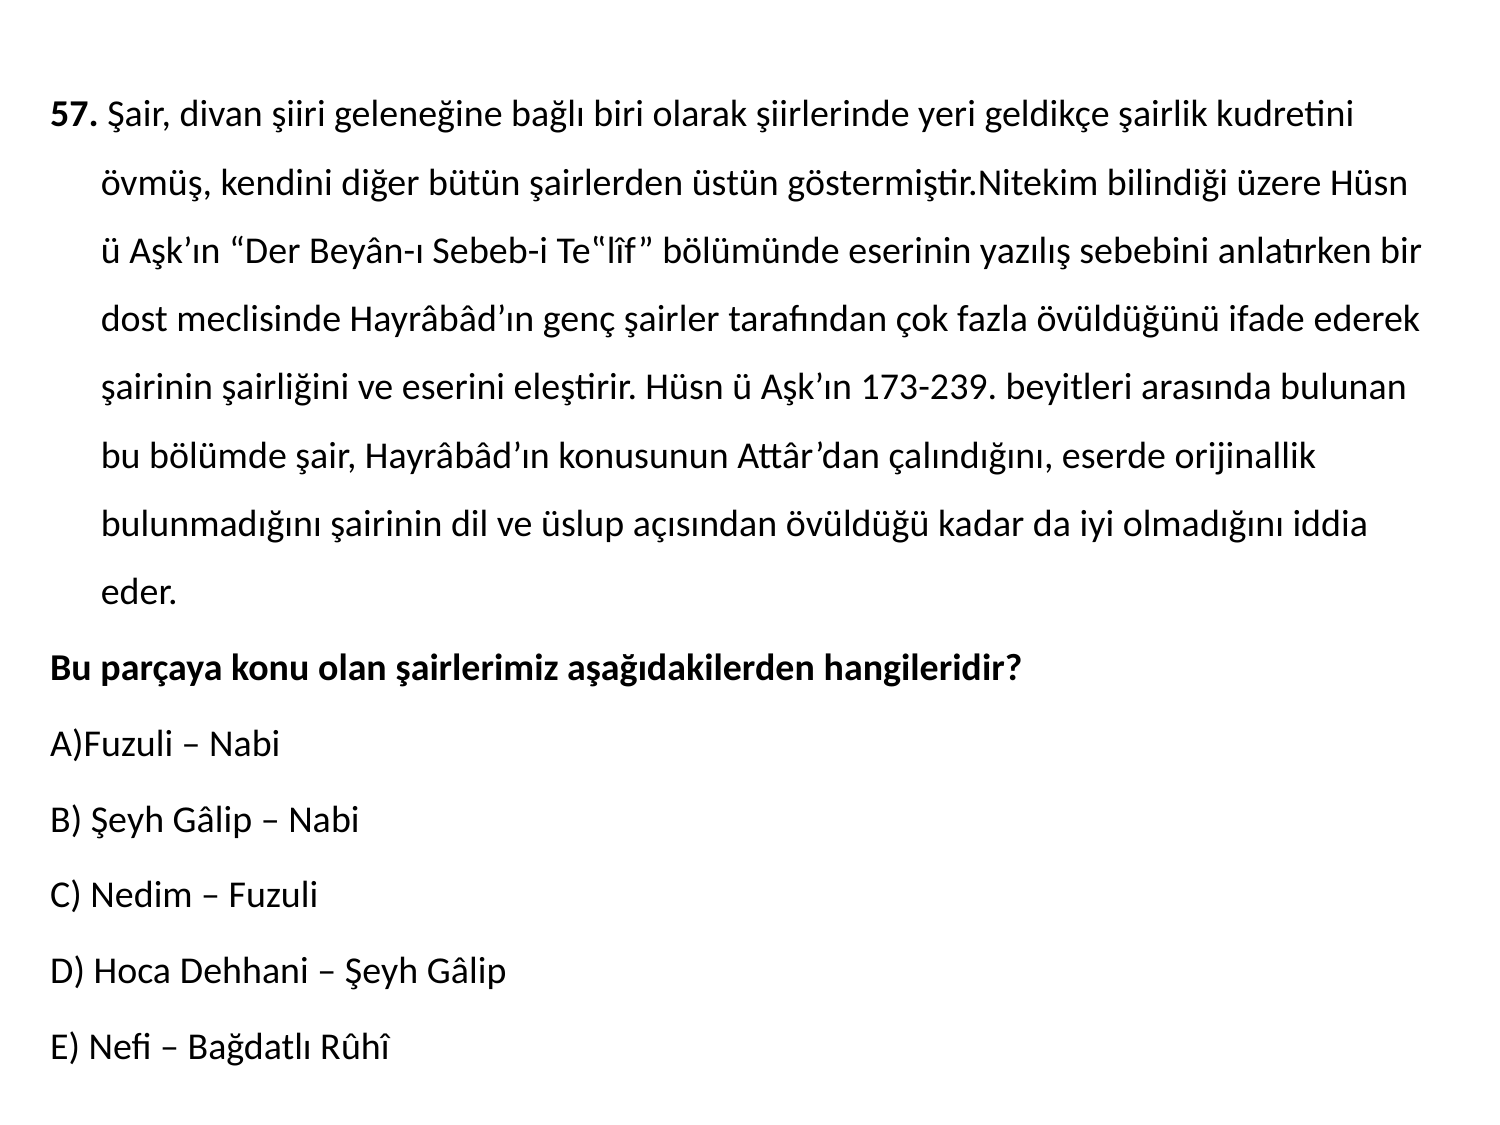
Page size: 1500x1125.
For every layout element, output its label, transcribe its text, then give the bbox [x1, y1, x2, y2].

list 57. Şair, divan şiiri geleneğine bağlı biri olarak şiirlerinde yeri geldikçe şairlik kudretini övmüş, kendini diğer bütün şairlerden üstün göstermiştir.Nitekim bilindiği üzere Hüsn ü Aşk’ın “Der Beyân-ı Sebeb-i Te‟lîf” bölümünde eserinin yazılış sebebini anlatırken bir dost meclisinde Hayrâbâd’ın genç şairler tarafından çok fazla övüldüğünü ifade ederek şairinin şairliğini ve eserini eleştirir. Hüsn ü Aşk’ın 173-239. beyitleri arasında bulunan bu bölümde şair, Hayrâbâd’ın konusunun Attâr’dan çalındığını, eserde orijinallik bulunmadığını şairinin dil ve üslup açısından övüldüğü kadar da iyi olmadığını iddia eder. Bu parçaya konu olan şairlerimiz aşağıdakilerden hangileridir? A)Fuzuli – Nabi B) Şeyh Gâlip – Nabi C) Nedim – Fuzuli D) Hoca Dehhani – Şeyh Gâlip E) Nefi – Bağdatlı Rûhî [35, 58, 1454, 1079]
